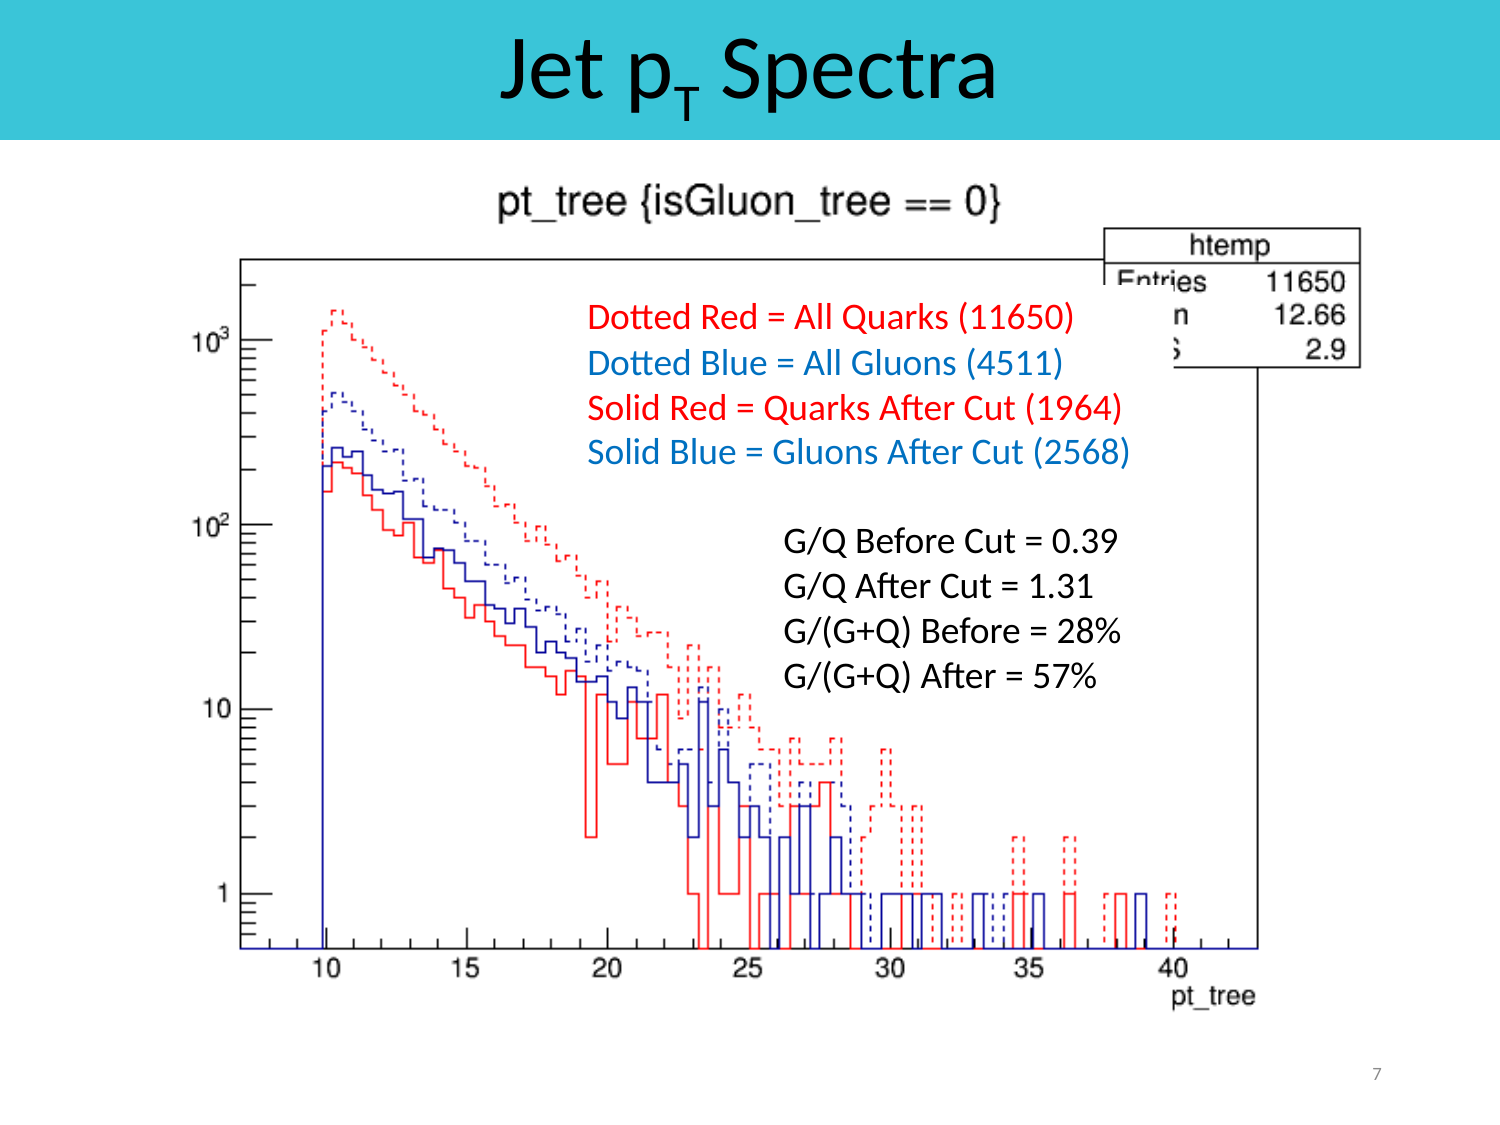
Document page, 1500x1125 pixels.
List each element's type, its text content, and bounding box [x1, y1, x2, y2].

slide_number 7 [1059, 1042, 1397, 1103]
picture [114, 173, 1385, 1036]
text_box Jet pT Spectra [0, 0, 1500, 140]
